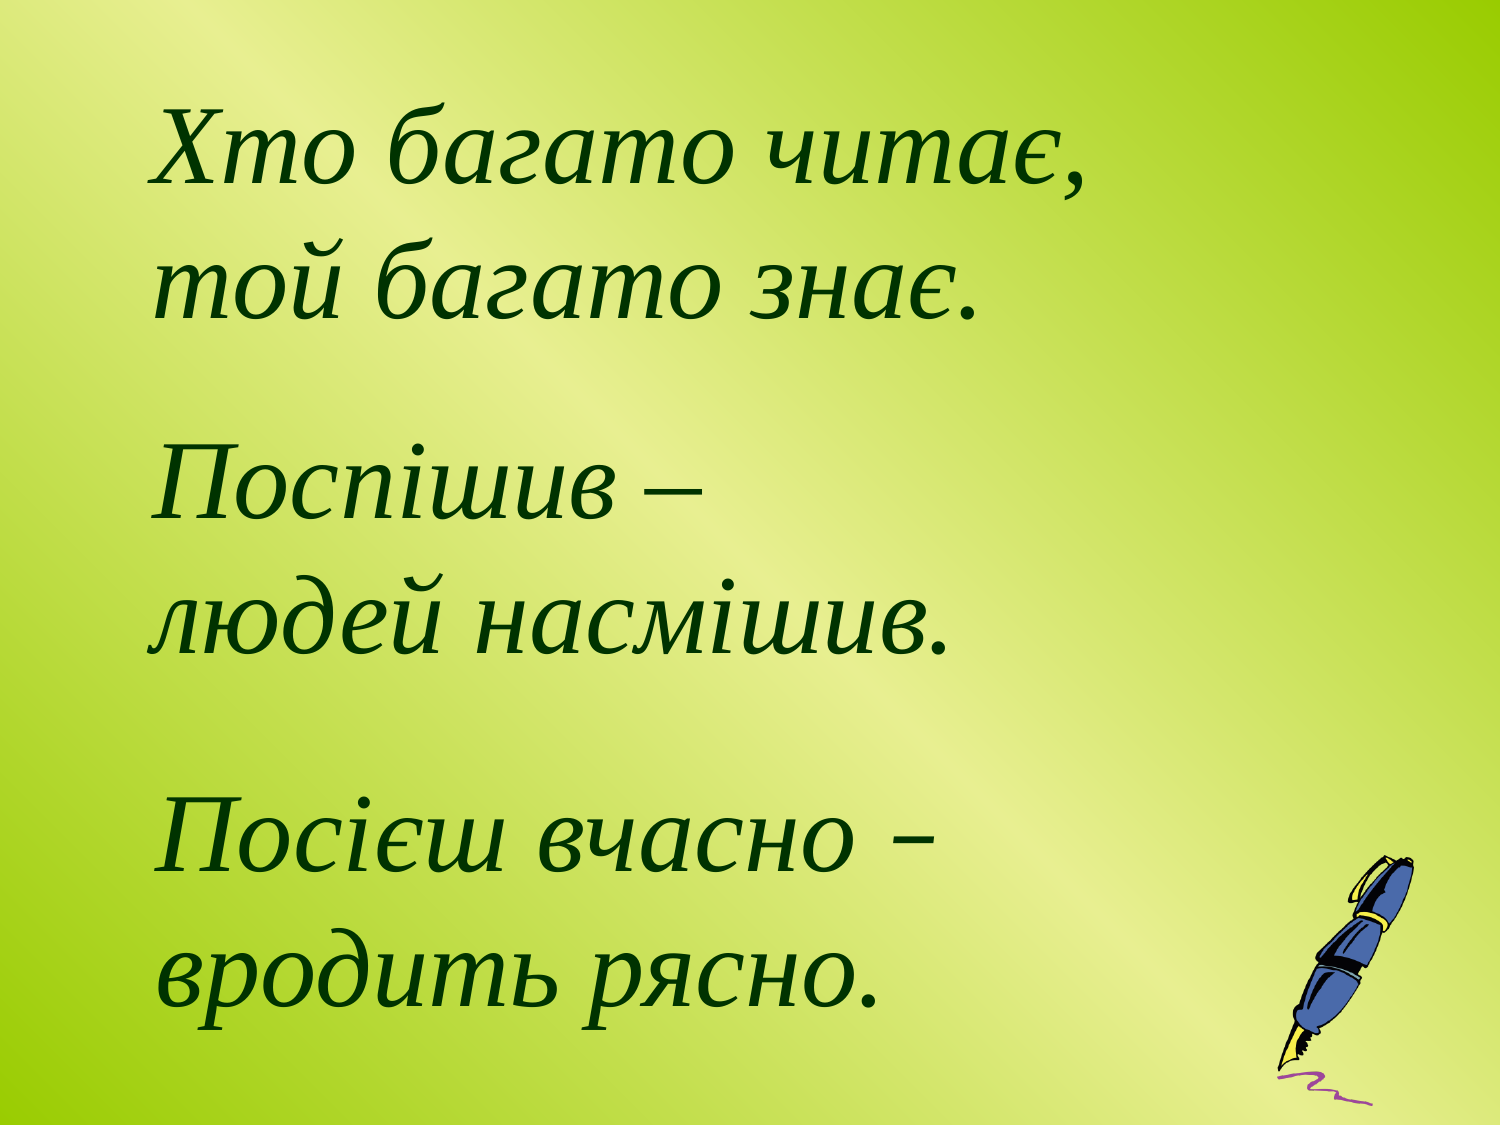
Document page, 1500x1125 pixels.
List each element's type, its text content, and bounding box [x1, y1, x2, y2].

picture [1277, 855, 1414, 1106]
text_box Посієш вчасно – вродить рясно. [140, 751, 1407, 1037]
text_box Поспішив – людей насмішив. [137, 398, 1158, 684]
text_box Хто багато читає, той багато знає. [136, 63, 1461, 349]
